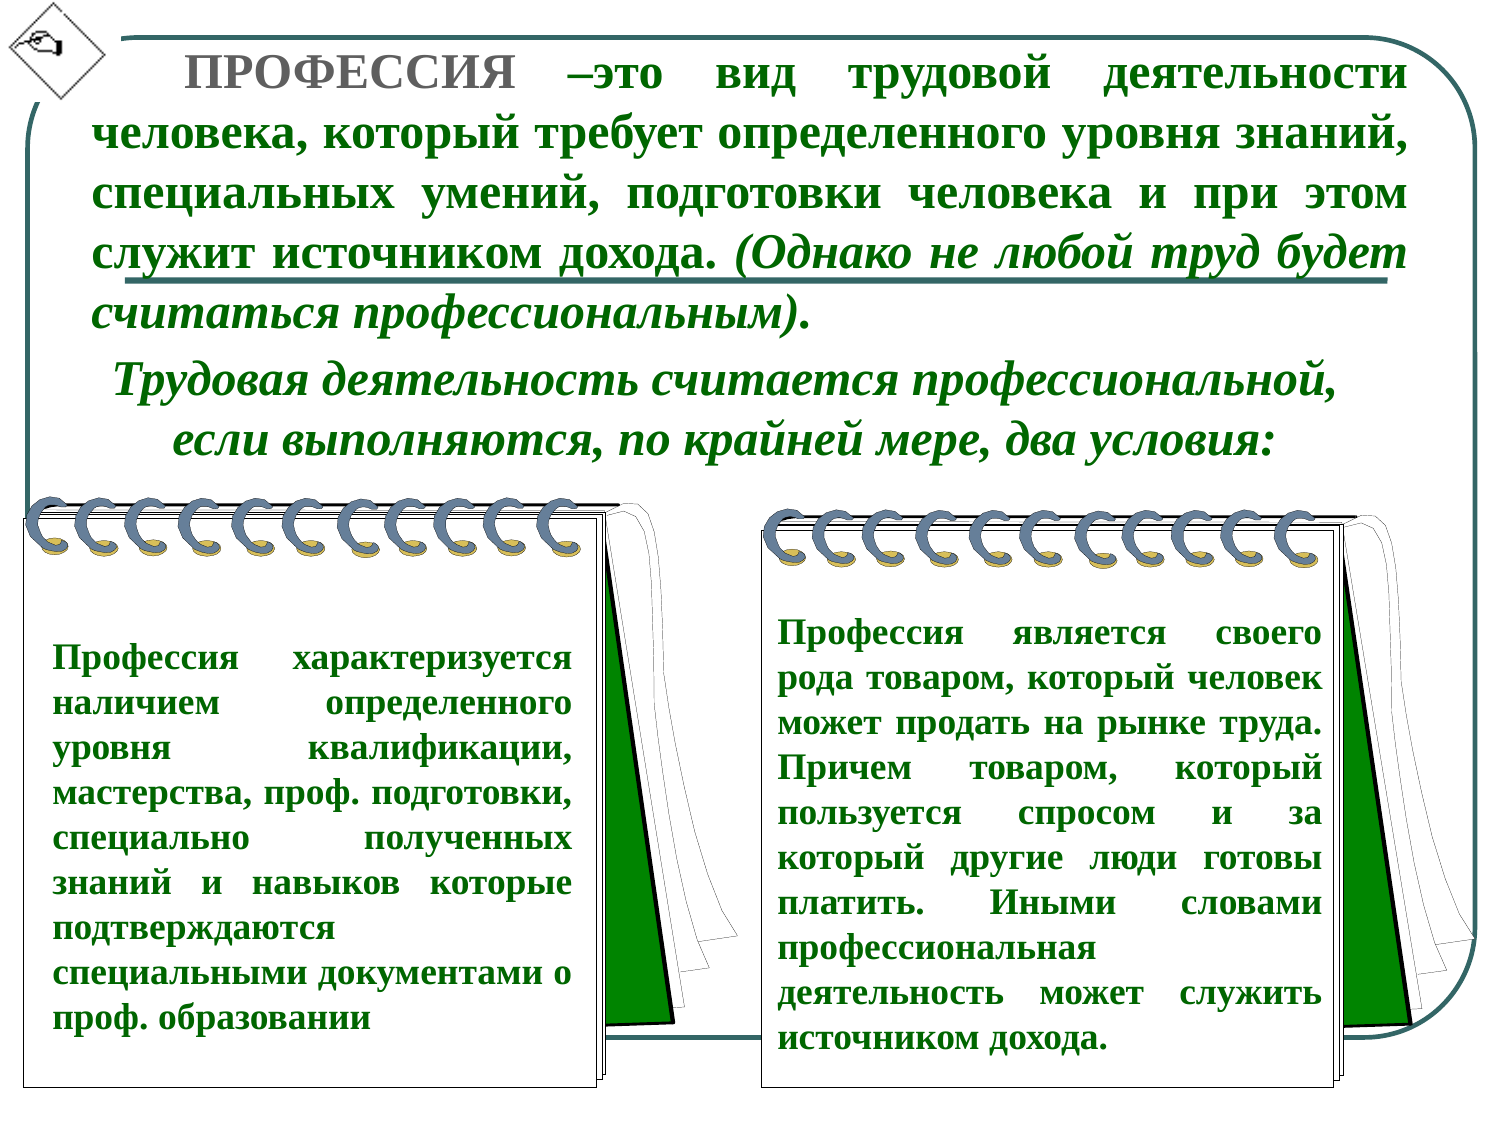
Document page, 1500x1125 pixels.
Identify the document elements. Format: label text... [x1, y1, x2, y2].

text_box ПРОФЕССИЯ –это вид трудовой деятельности человека, который требует определенного уровня знаний, специальных умений, подготовки человека и при этом служит источником дохода. (Однако не любой труд будет считаться профессиональным). [76, 30, 1424, 346]
picture [0, 474, 1476, 1088]
picture [0, 0, 121, 102]
text_box Трудовая деятельность считается профессиональной, если выполняются, по крайней мере, два условия: [87, 337, 1363, 485]
